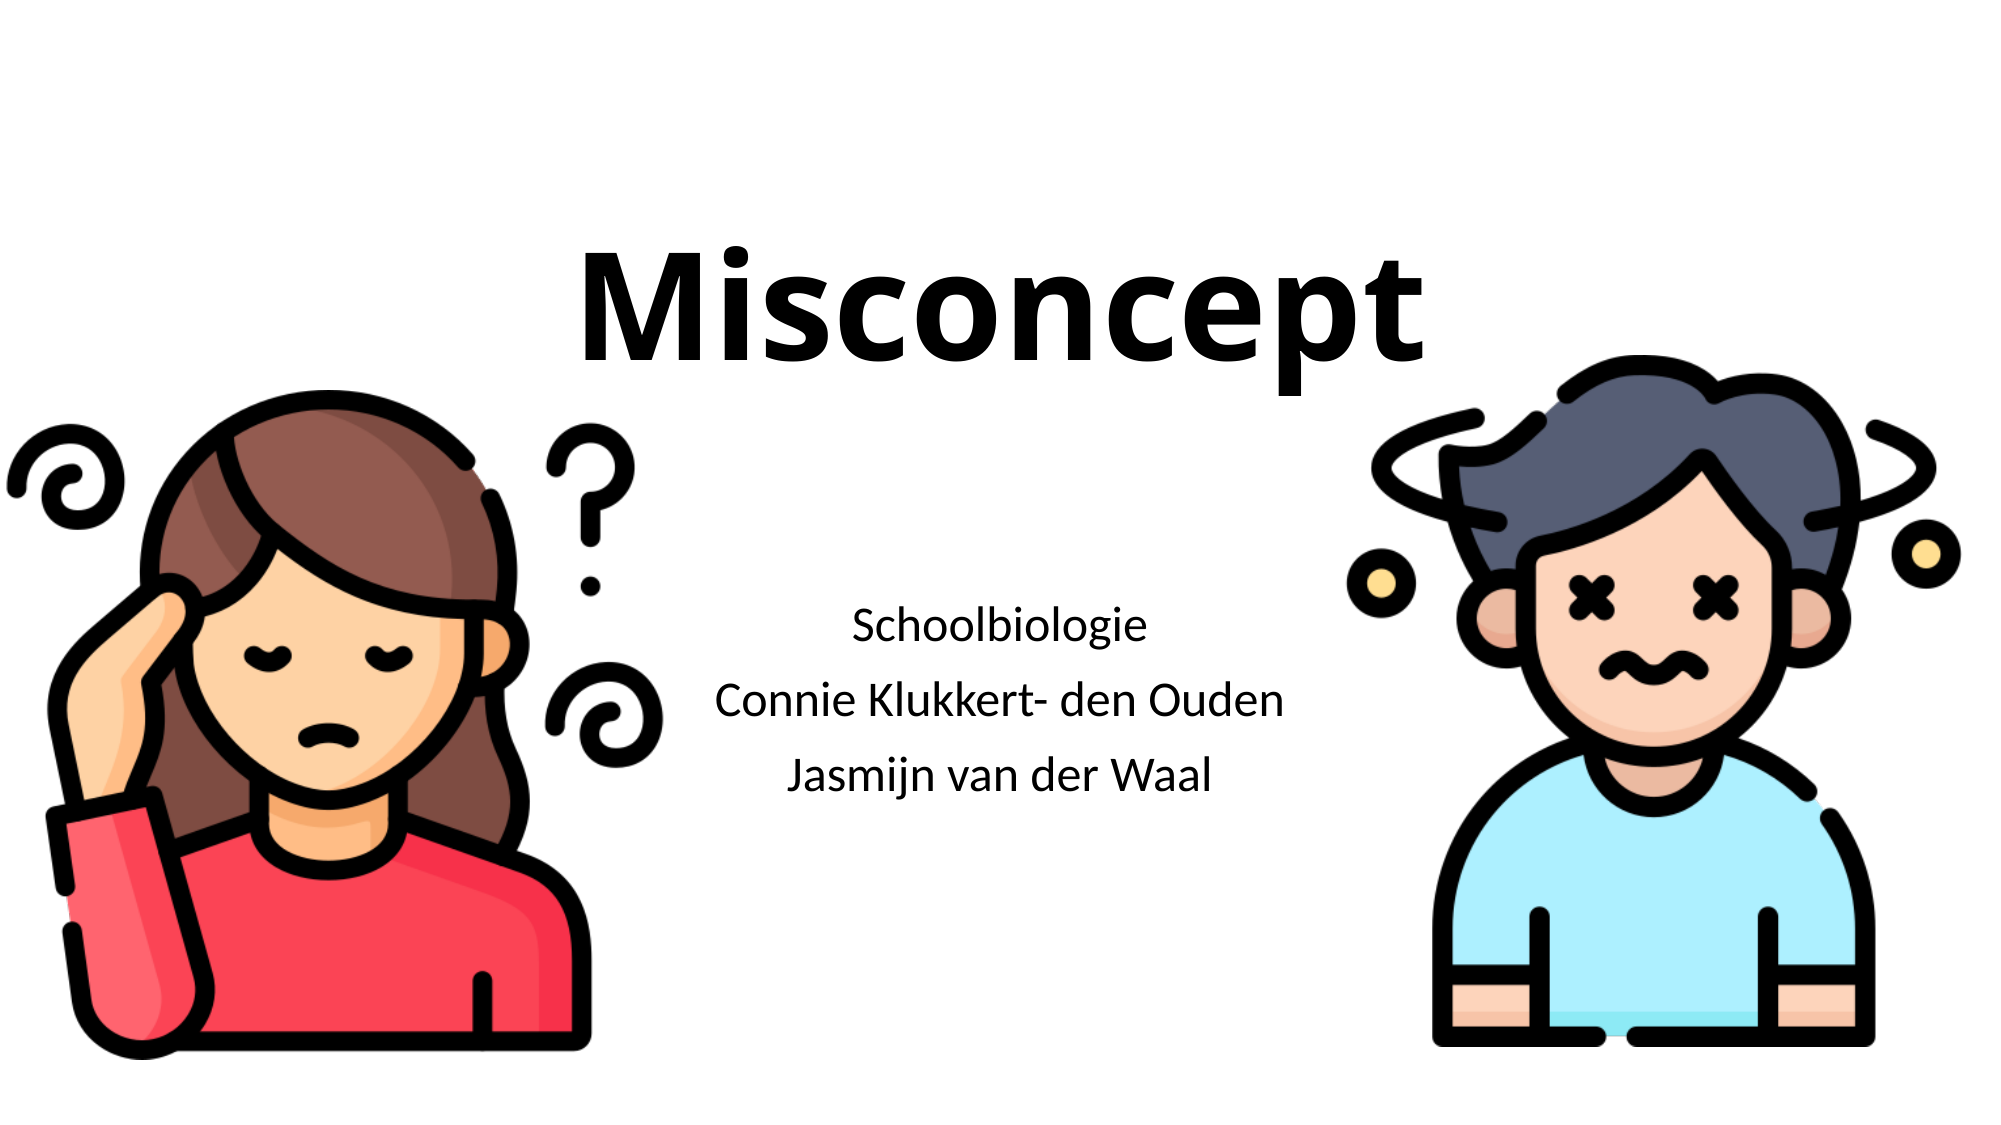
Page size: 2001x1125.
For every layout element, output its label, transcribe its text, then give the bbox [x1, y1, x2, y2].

subtitle Schoolbiologie Connie Klukkert- den Ouden Jasmijn van der Waal [670, 590, 1308, 863]
title Misconcept [249, 20, 1750, 400]
picture [1308, 355, 2000, 1047]
picture [0, 390, 670, 1060]
